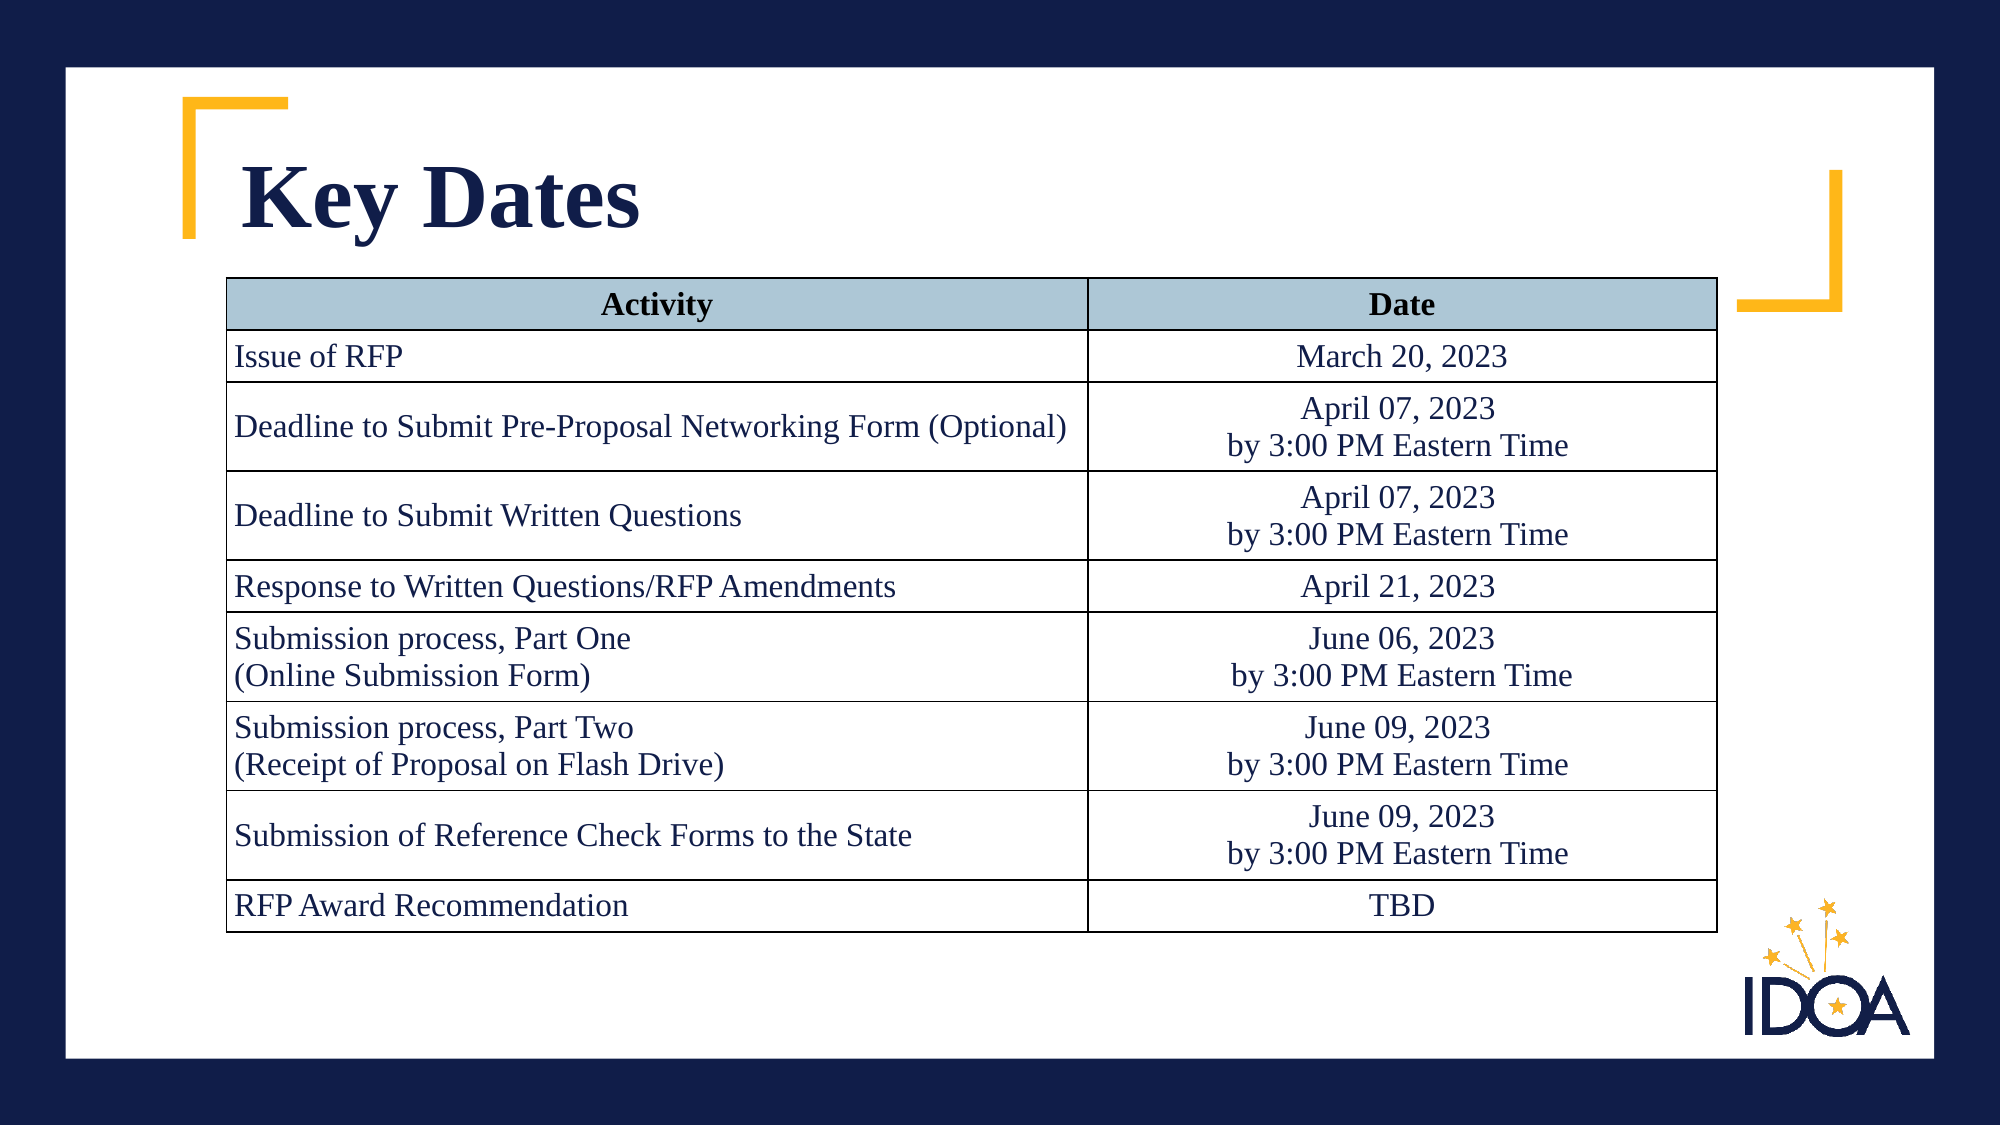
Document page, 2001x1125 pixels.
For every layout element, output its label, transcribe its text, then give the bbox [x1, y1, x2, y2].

table_cell Submission process, Part Two (Receipt of Proposal on Flash Drive) [227, 702, 1087, 790]
table_cell April 21, 2023 [1089, 561, 1716, 611]
table_header Activity [227, 279, 1087, 329]
table_cell June 06, 2023 by 3:00 PM Eastern Time [1089, 613, 1716, 701]
table_cell RFP Award Recommendation [227, 881, 1087, 931]
title Key Dates [226, 141, 1802, 278]
table_cell TBD [1089, 881, 1716, 931]
table_cell Deadline to Submit Written Questions [227, 472, 1087, 559]
table_cell Response to Written Questions/RFP Amendments [227, 561, 1087, 611]
table_header Date [1089, 279, 1716, 329]
table_cell April 07, 2023 by 3:00 PM Eastern Time [1089, 383, 1716, 470]
table_cell Deadline to Submit Pre-Proposal Networking Form (Optional) [227, 383, 1087, 470]
table_cell April 07, 2023 by 3:00 PM Eastern Time [1089, 472, 1716, 559]
picture [1702, 857, 1959, 1114]
table_cell June 09, 2023 by 3:00 PM Eastern Time [1089, 791, 1716, 879]
table_cell March 20, 2023 [1089, 331, 1716, 381]
table_cell Submission of Reference Check Forms to the State [227, 791, 1087, 879]
table_cell June 09, 2023 by 3:00 PM Eastern Time [1089, 702, 1716, 790]
table_cell Submission process, Part One (Online Submission Form) [227, 613, 1087, 701]
table_cell Issue of RFP [227, 331, 1087, 381]
